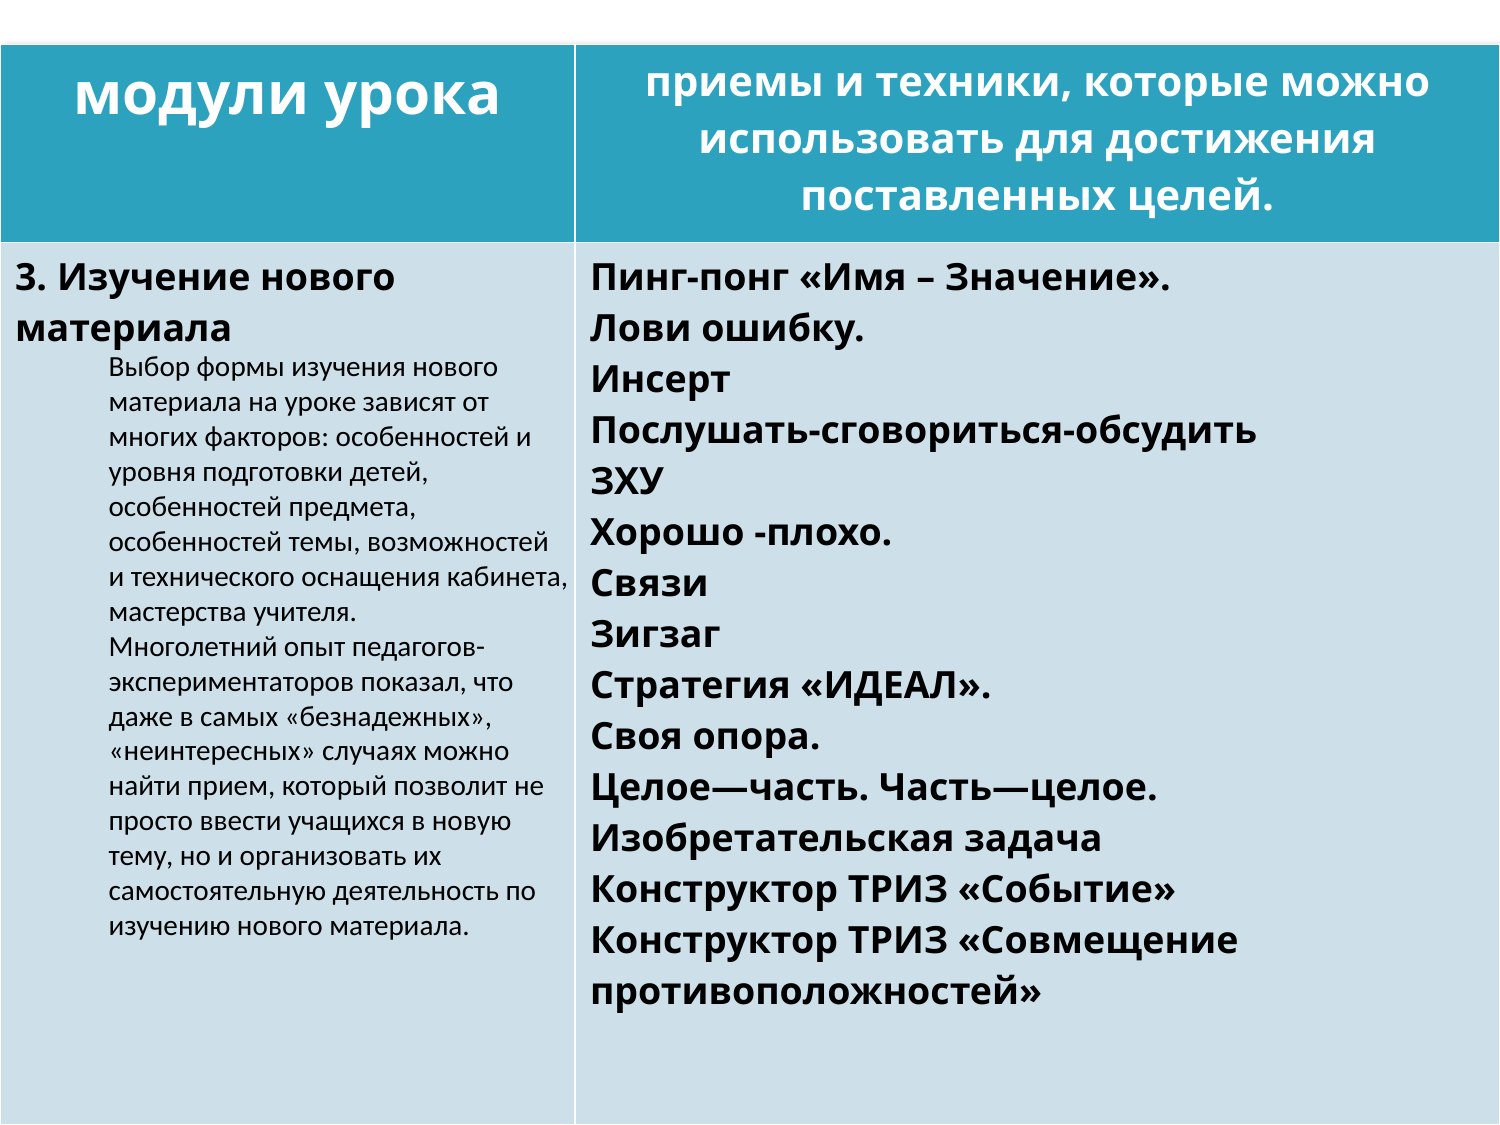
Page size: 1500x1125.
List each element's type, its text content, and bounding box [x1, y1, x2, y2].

table_header приемы и техники, которые можно использовать для достижения поставленных целей. [576, 45, 1499, 242]
table_cell Пинг-понг «Имя – Значение». Лови ошибку. Инсерт Послушать-сговориться-обсудить ЗХУ Хорошо -плохо. Связи Зигзаг Стратегия «ИДЕАЛ». Своя опора. Целое—часть. Часть—целое. Изобретательская задача Конструктор ТРИЗ «Событие» Конструктор ТРИЗ «Совмещение противоположностей» [576, 243, 1499, 1124]
table_cell 3. Изучение нового материала [1, 243, 574, 1124]
text_box Выбор формы изучения нового материала на уроке зависят от многих факторов: особенностей и уровня подготовки детей, особенностей предмета, особенностей темы, возможностей и технического оснащения кабинета, мастерства учителя. Многолетний опыт педагогов-экспериментаторов показал, что даже в самых «безнадежных», «неинтересных» случаях можно найти прием, который позволит не просто ввести учащихся в новую тему, но и организовать их самостоятельную деятельность по изучению нового материала. [93, 339, 586, 949]
table_header модули урока [1, 45, 574, 242]
